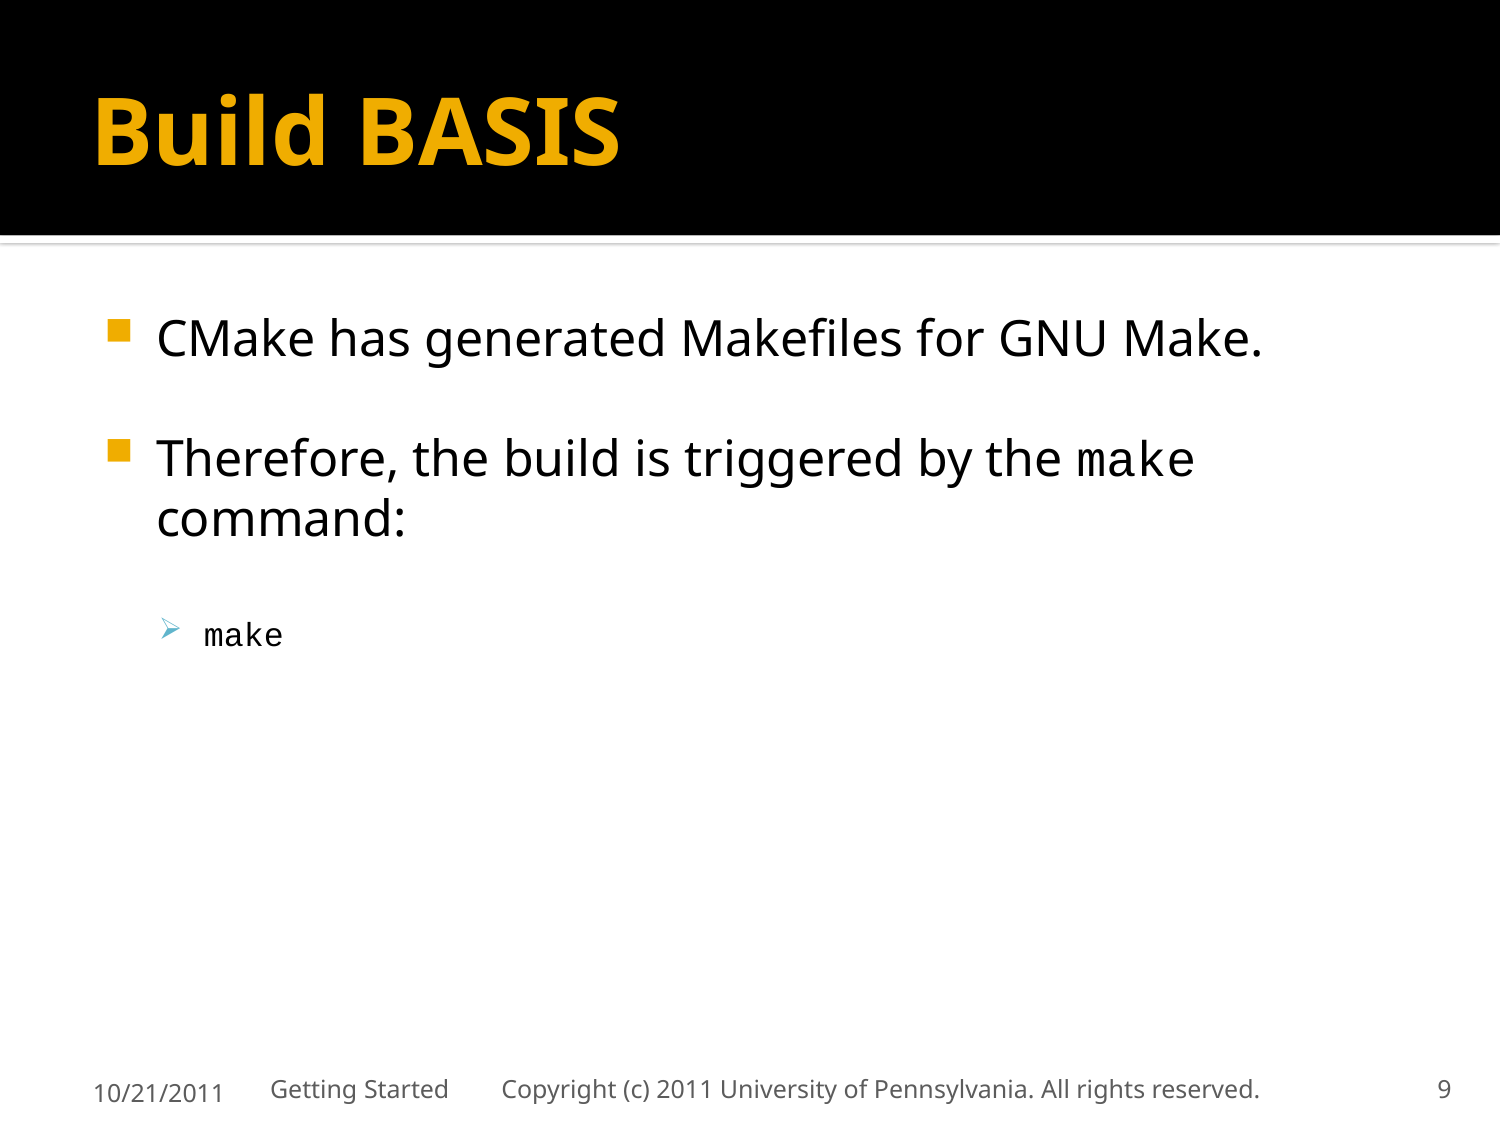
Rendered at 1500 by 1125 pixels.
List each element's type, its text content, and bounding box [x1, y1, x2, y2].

list CMake has generated Makefiles for GNU Make. Therefore, the build is triggered by the make command: make [75, 291, 1425, 1050]
title Build BASIS [75, 25, 1425, 231]
slide_number 9 [1345, 1062, 1467, 1108]
footer Getting Started Copyright (c) 2011 University of Pennsylvania. All rights reserved. [262, 1062, 1337, 1108]
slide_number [75, 1062, 238, 1108]
